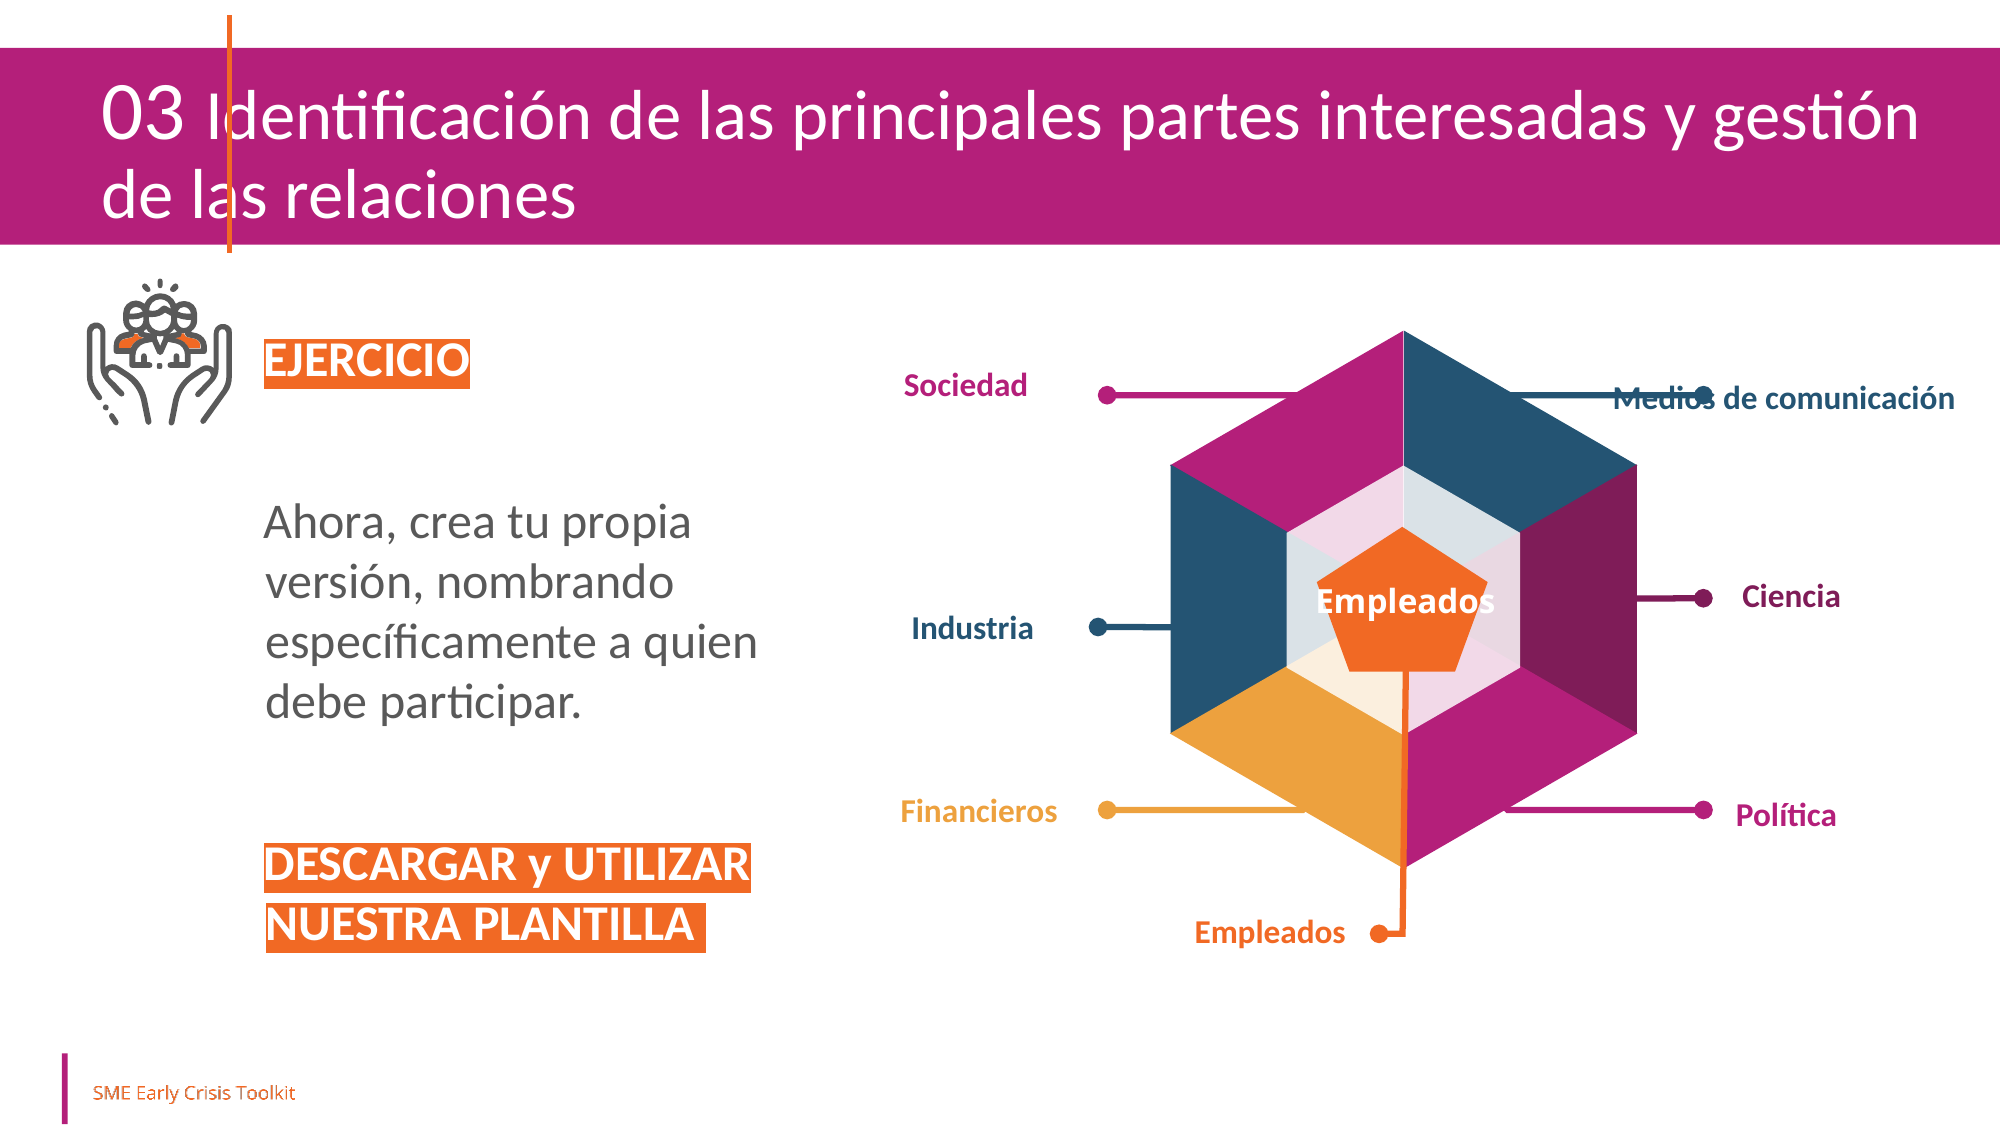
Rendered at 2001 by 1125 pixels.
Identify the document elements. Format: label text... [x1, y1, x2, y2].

text_box [227, 15, 232, 253]
text_box 03 Identificación de las principales partes interesadas y gestión de las relaciones [232, 56, 2000, 245]
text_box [893, 330, 1860, 959]
list EJERCICIO Ahora, crea tu propia versión, nombrando específicamente a quien debe participar. DESCARGAR y UTILIZAR NUESTRA PLANTILLA [248, 319, 866, 1125]
text_box [0, 47, 227, 246]
picture [83, 1080, 248, 1104]
text_box [232, 47, 2000, 56]
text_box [86, 278, 233, 426]
text_box 03 Identificación de las principales partes interesadas y gestión de las relaciones [86, 56, 227, 245]
